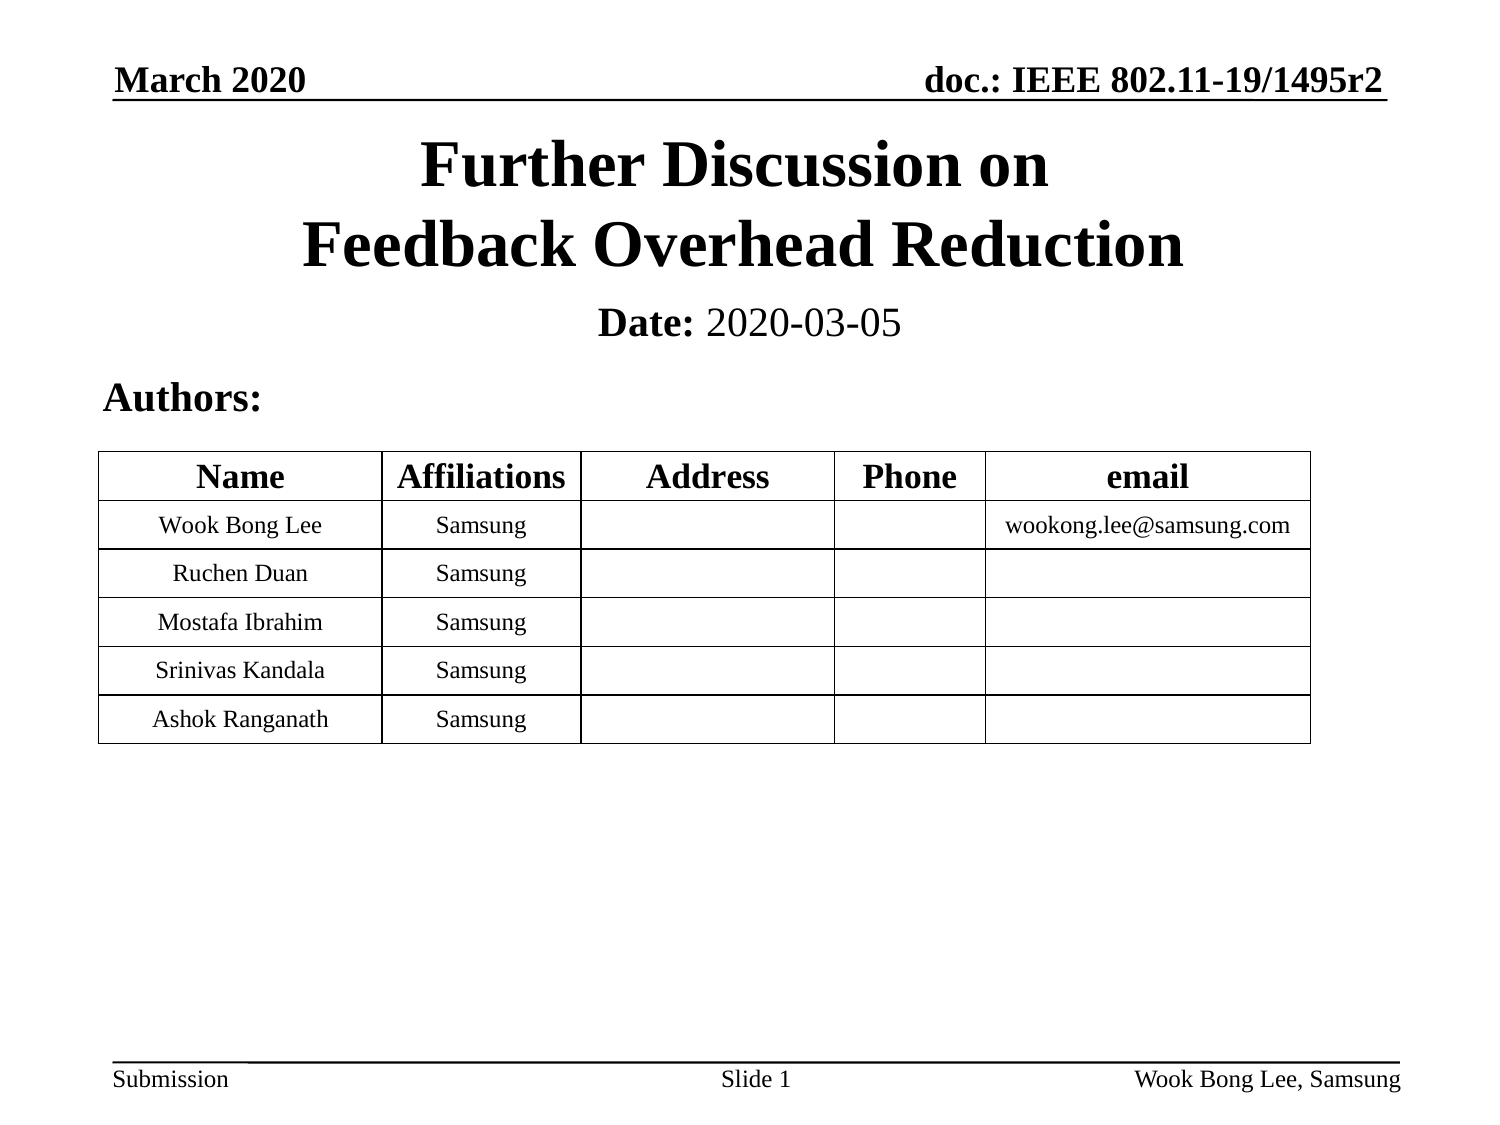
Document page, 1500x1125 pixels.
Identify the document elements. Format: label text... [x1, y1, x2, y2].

slide_number Slide 1 [712, 1077, 800, 1093]
list Date: 2020-03-05 [112, 287, 1388, 351]
title Further Discussion on Feedback Overhead Reduction [62, 112, 1426, 288]
text_box Authors: [87, 362, 325, 425]
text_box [85, 451, 1412, 1068]
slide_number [114, 54, 309, 101]
footer Wook Bong Lee, Samsung [1130, 1077, 1402, 1093]
